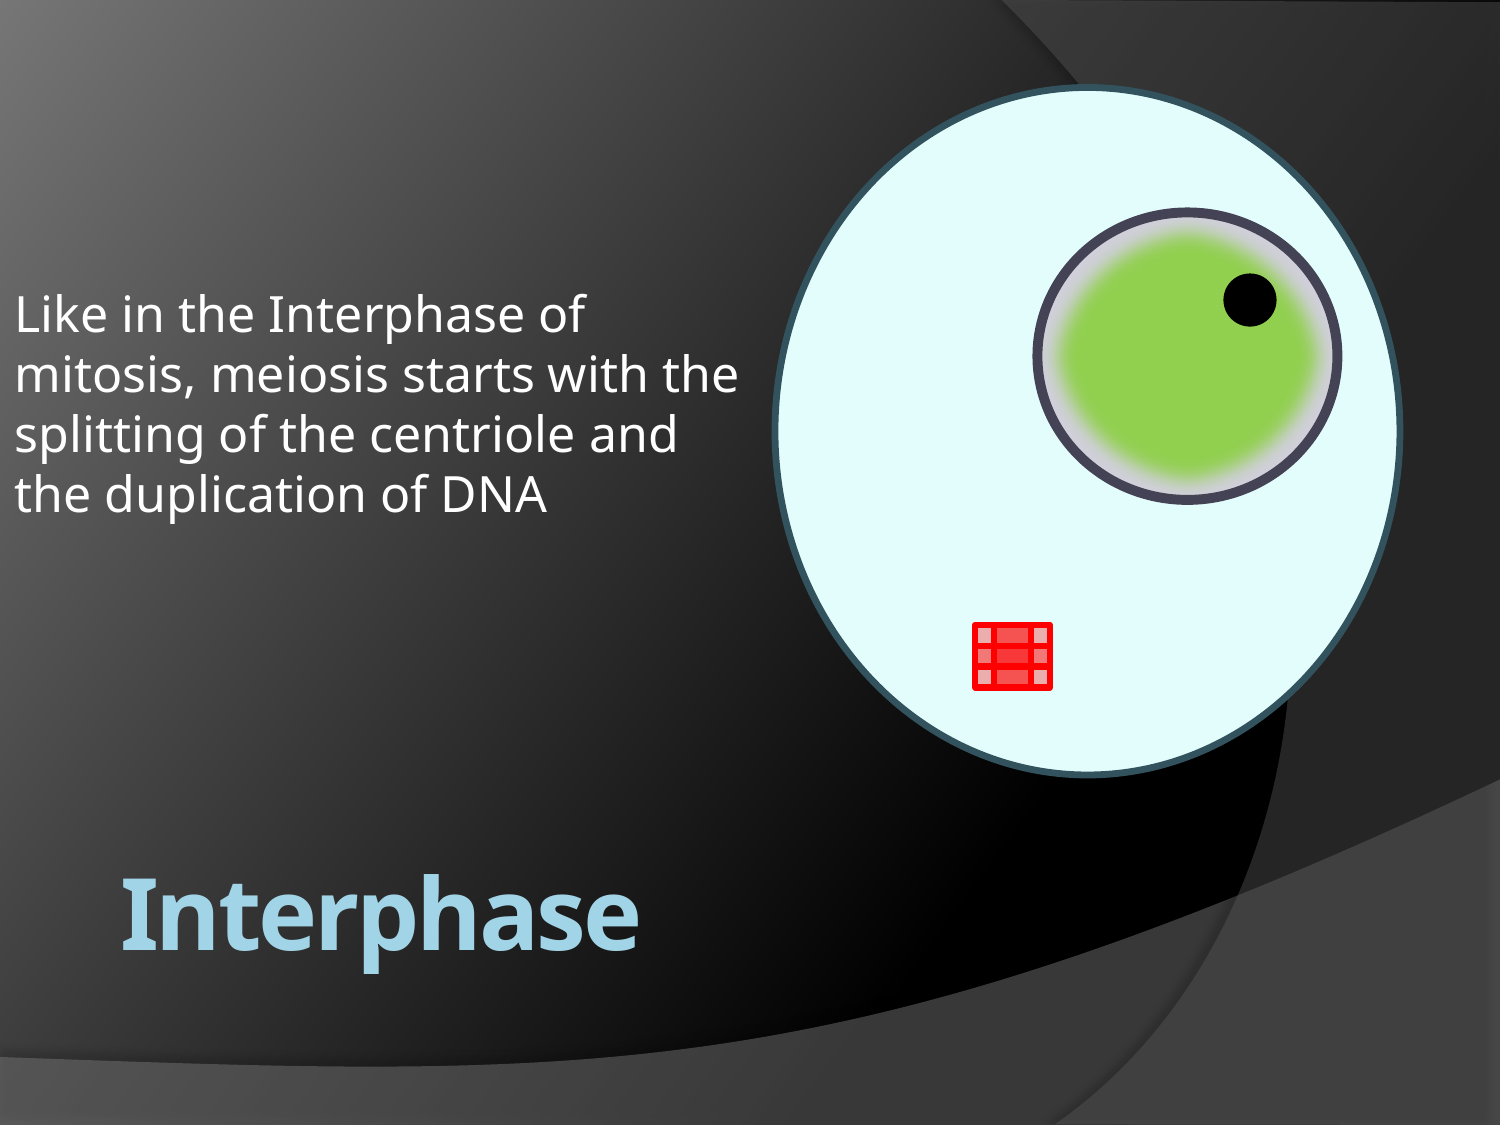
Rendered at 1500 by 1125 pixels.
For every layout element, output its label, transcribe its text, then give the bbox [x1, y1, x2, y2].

text_box [1065, 239, 1311, 473]
text_box Like in the Interphase of mitosis, meiosis starts with the splitting of the centriole and the duplication of DNA [0, 274, 775, 530]
text_box [1052, 227, 1324, 486]
text_box [775, 85, 1402, 777]
text_box [1035, 210, 1339, 502]
text_box [1223, 273, 1277, 327]
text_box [974, 624, 1051, 688]
title Interphase [112, 849, 1201, 988]
